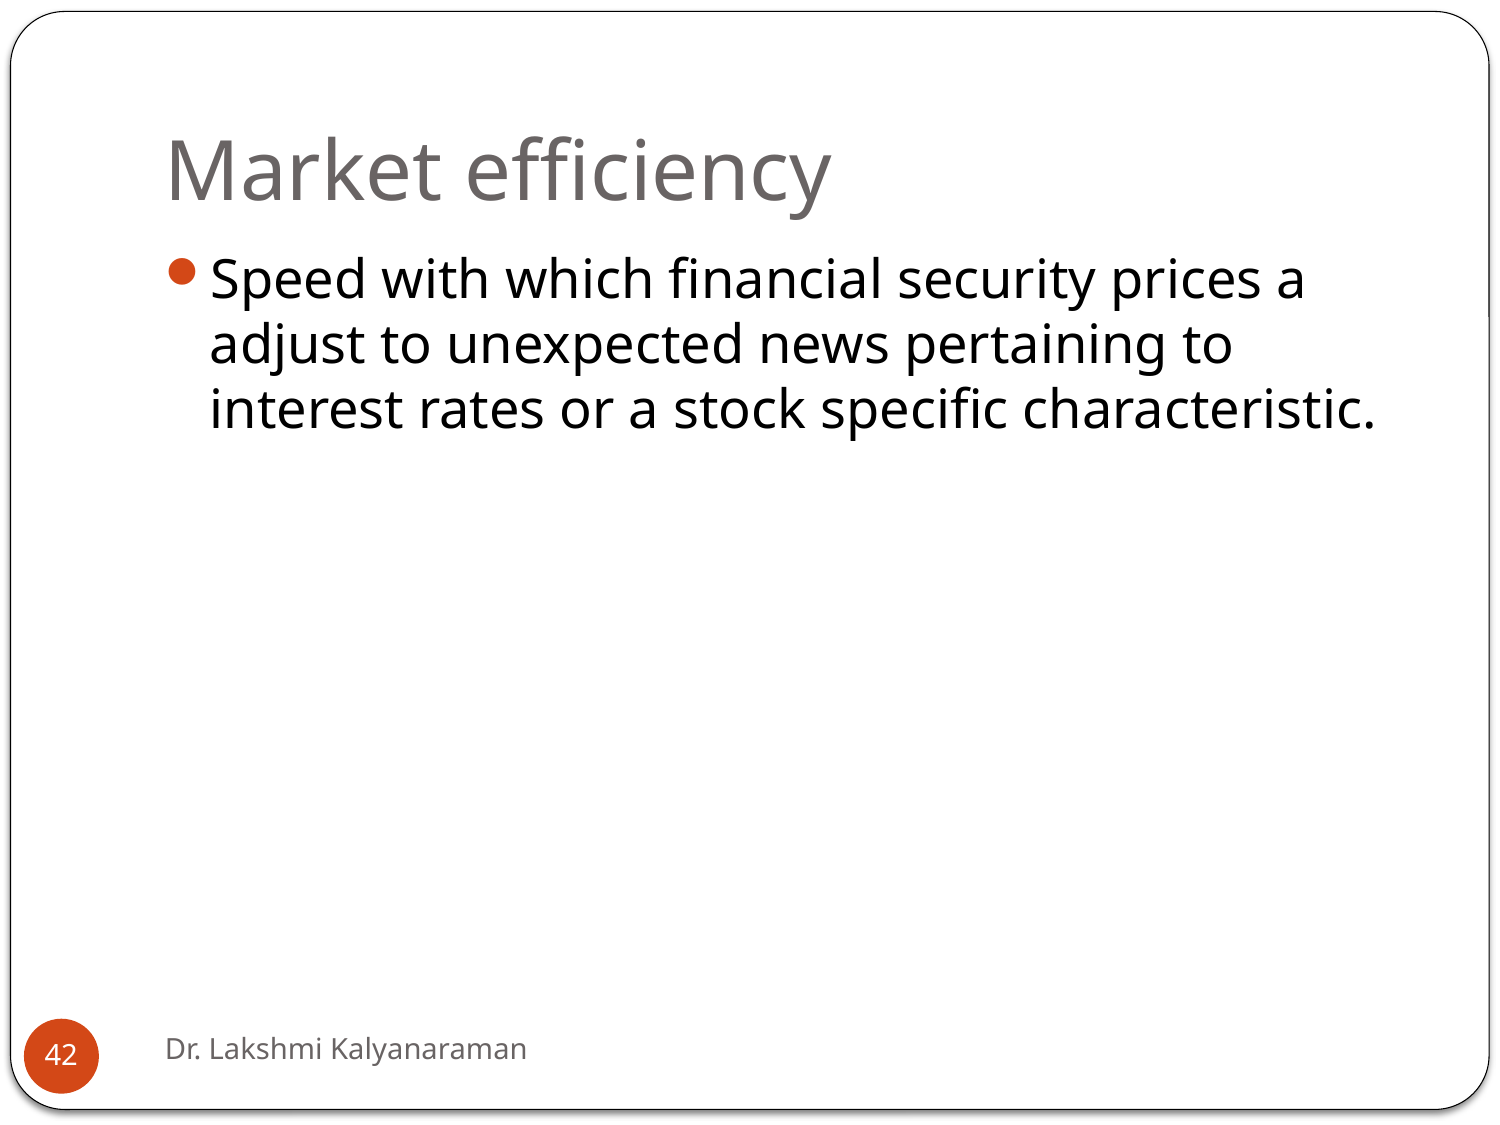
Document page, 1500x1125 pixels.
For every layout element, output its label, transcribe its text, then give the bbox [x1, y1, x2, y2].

slide_number 42 [23, 1018, 99, 1094]
footer Dr. Lakshmi Kalyanaraman [150, 1012, 800, 1088]
list Speed with which financial security prices a adjust to unexpected news pertaining to interest rates or a stock specific characteristic. [150, 237, 1425, 988]
title Market efficiency [150, 45, 1425, 233]
